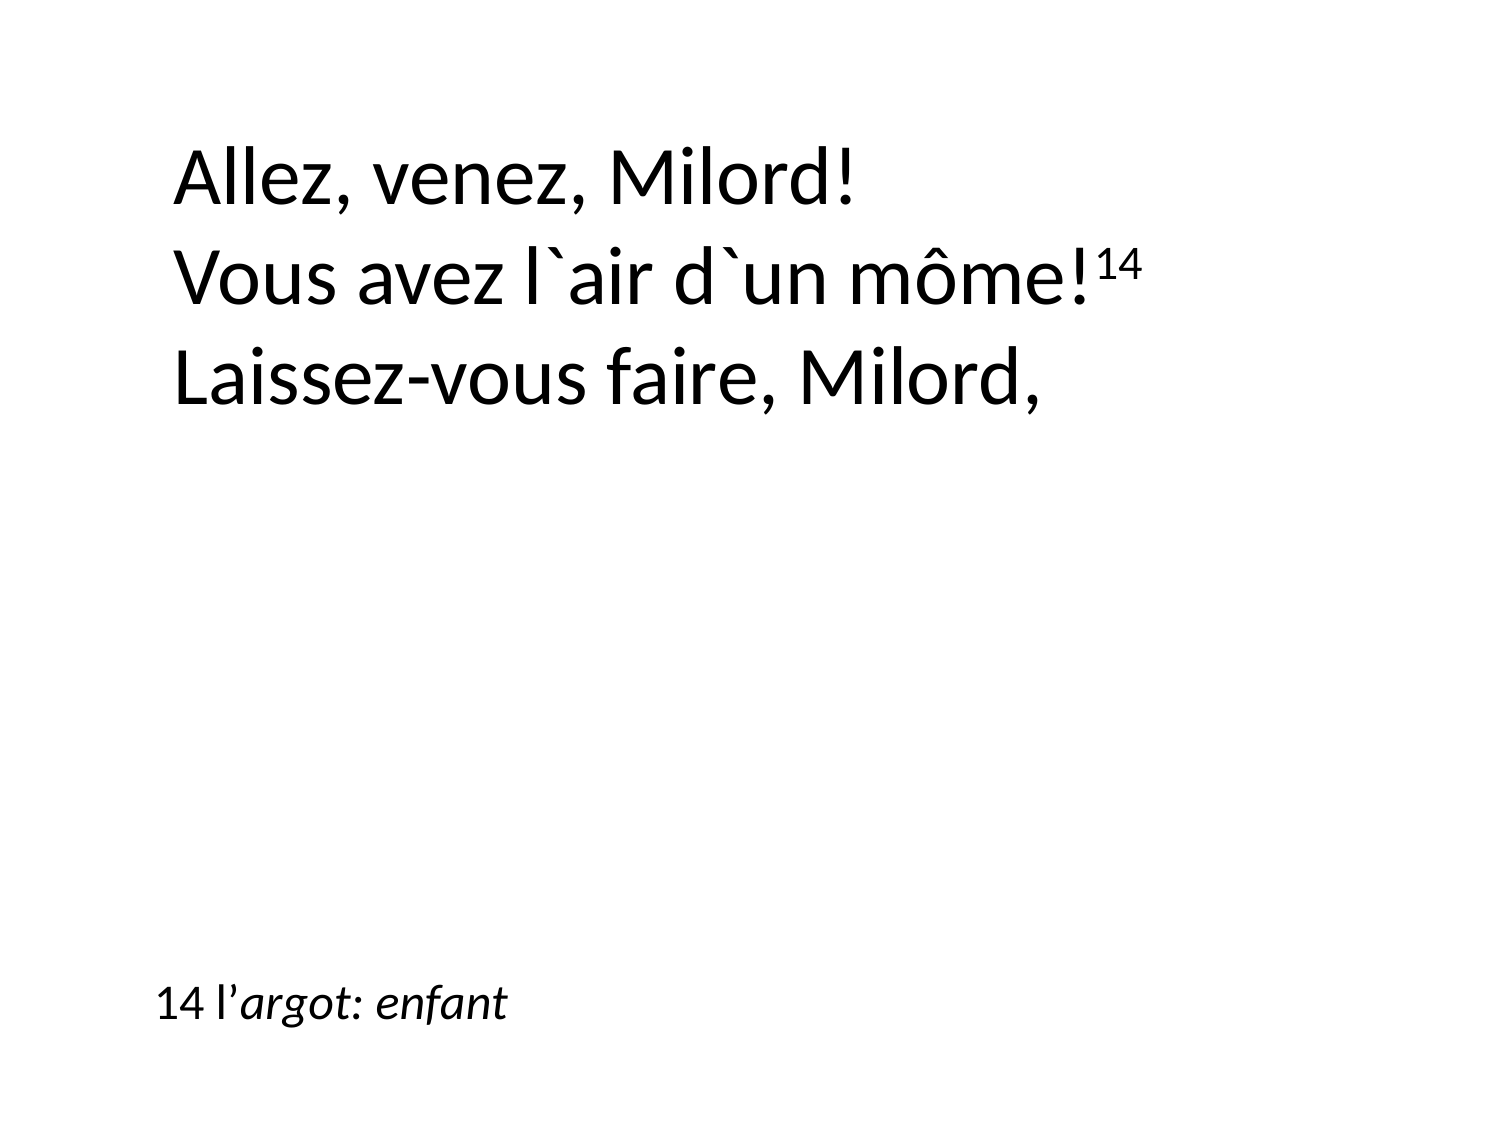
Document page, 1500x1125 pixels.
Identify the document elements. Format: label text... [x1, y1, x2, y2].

text_box Allez, venez, Milord! Vous avez l`air d`un môme!14 Laissez-vous faire, Milord, [158, 114, 1158, 429]
text_box 14 l’argot: enfant [139, 962, 523, 1038]
